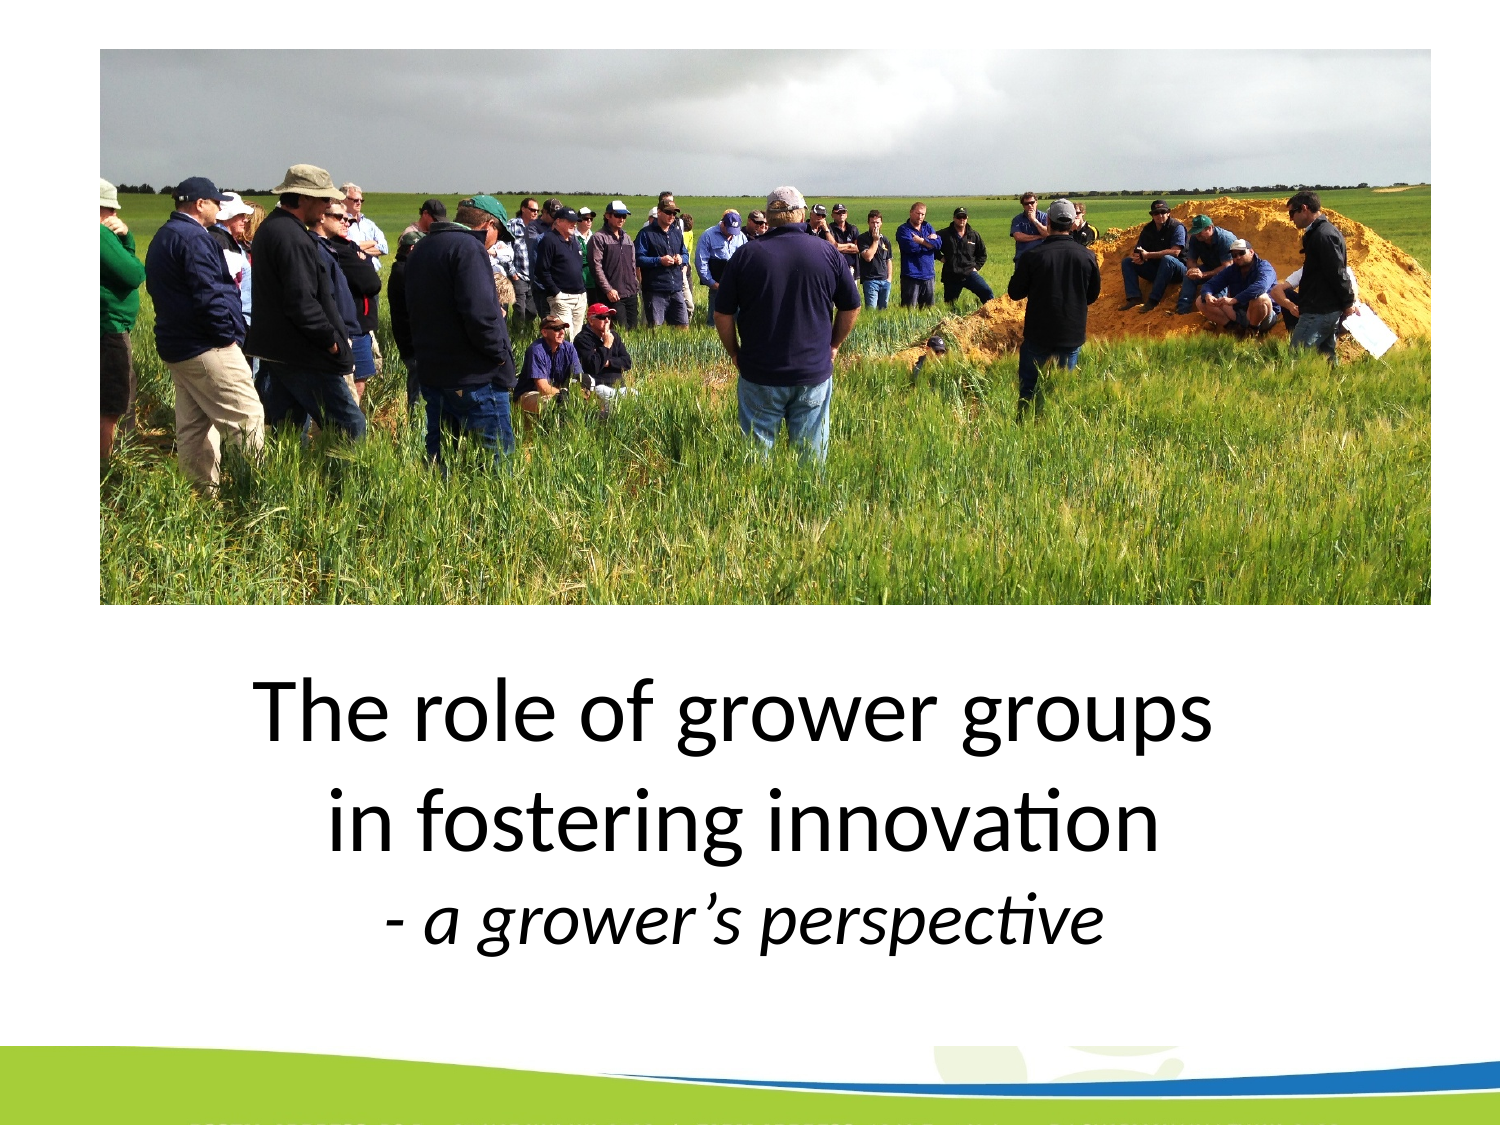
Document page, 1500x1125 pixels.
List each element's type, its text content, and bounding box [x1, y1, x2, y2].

picture [100, 49, 1431, 605]
picture [0, 1046, 1500, 1125]
title The role of grower groups in fostering innovation - a grower’s perspective [79, 609, 1410, 1000]
